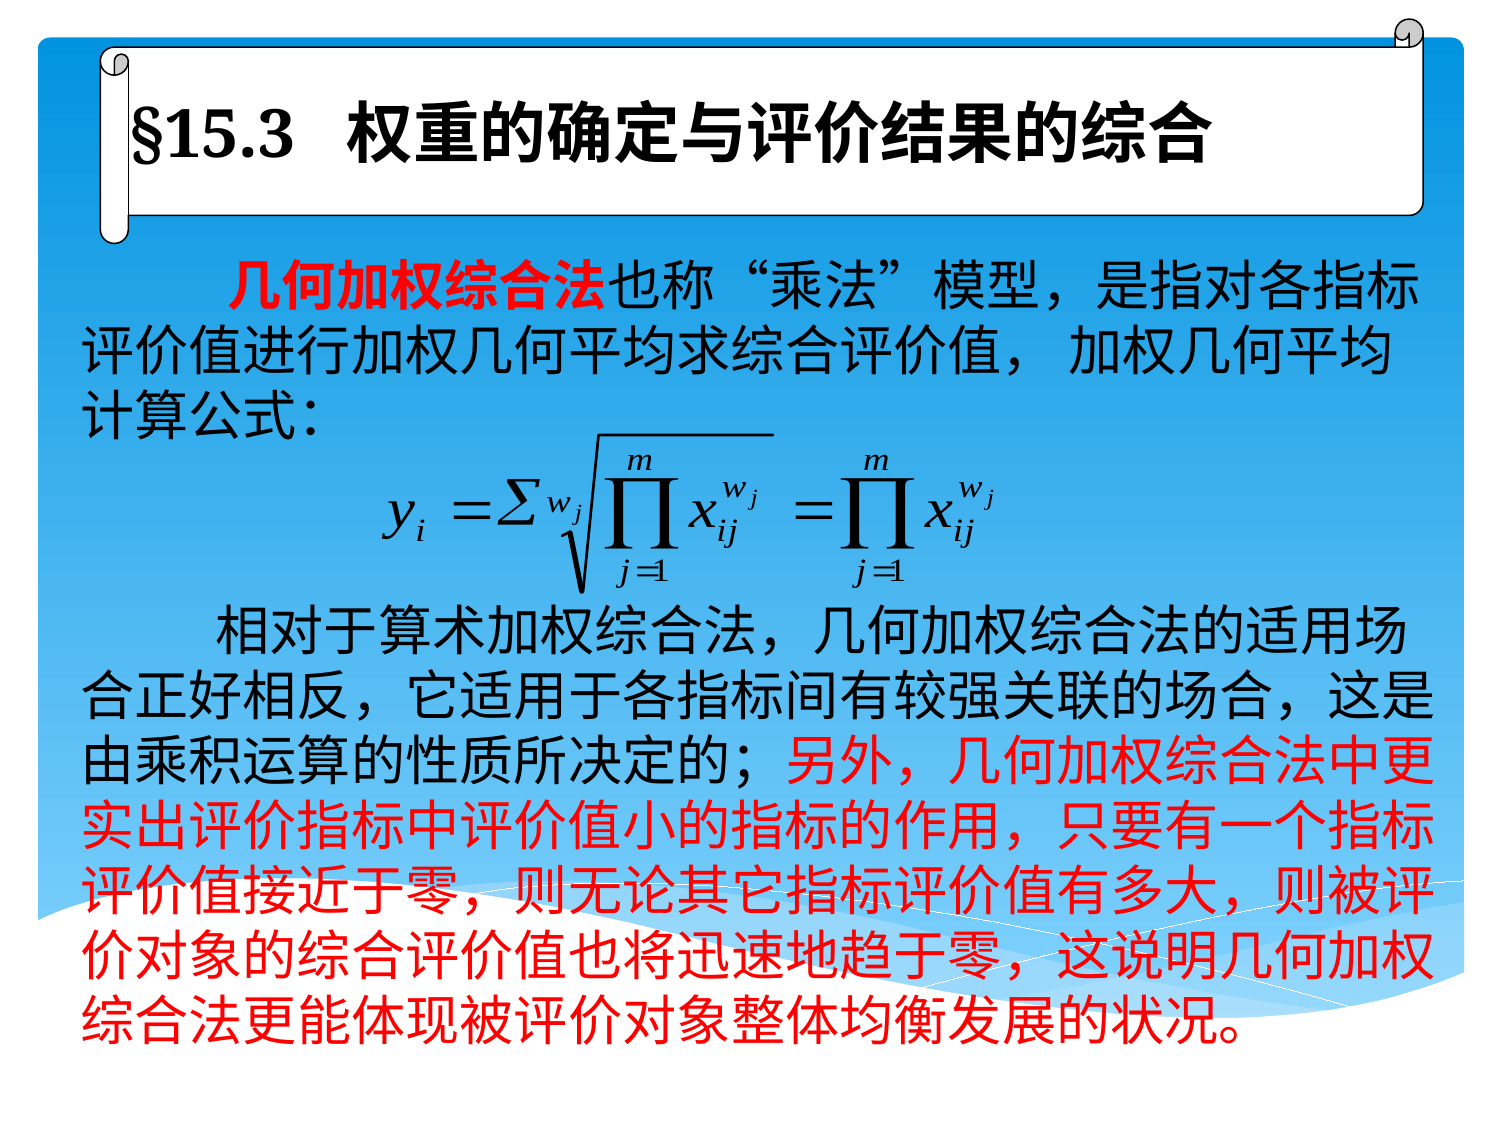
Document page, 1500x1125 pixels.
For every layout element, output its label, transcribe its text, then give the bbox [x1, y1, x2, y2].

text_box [371, 420, 1018, 608]
text_box §15.3 权重的确定与评价结果的综合 [100, 19, 1424, 244]
subtitle 几何加权综合法也称“乘法”模型，是指对各指标评价值进行加权几何平均求综合评价值， 加权几何平均计算公式： 相对于算术加权综合法，几何加权综合法的适用场合正好相反，它适用于各指标间有较强关联的场合，这是由乘积运算的性质所决定的；另外，几何加权综合法中更实出评价指标中评价值小的指标的作用，只要有一个指标评价值接近于零，则无论其它指标评价值有多大，则被评价对象的综合评价值也将迅速地趋于零，这说明几何加权综合法更能体现被评价对象整体均衡发展的状况。 [64, 243, 1459, 1125]
